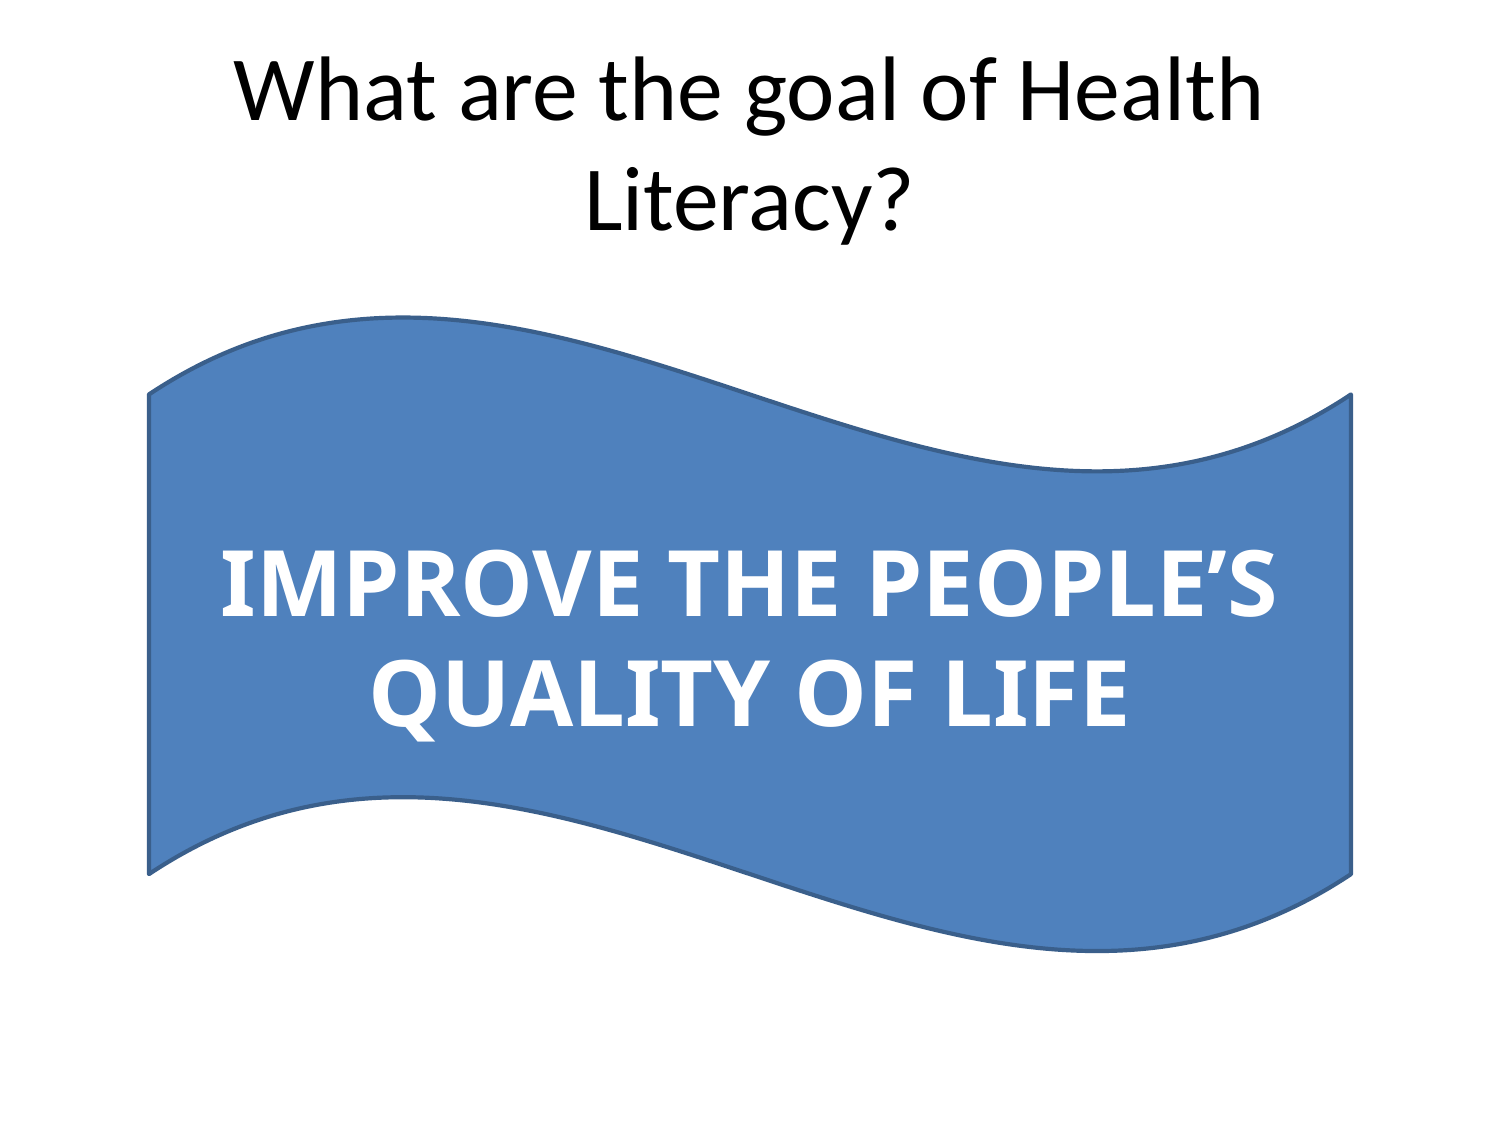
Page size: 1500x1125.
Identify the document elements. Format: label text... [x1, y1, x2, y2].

title What are the goal of Health Literacy? [75, 45, 1425, 233]
text_box IMPROVE THE PEOPLE’S QUALITY OF LIFE [146, 315, 1354, 954]
